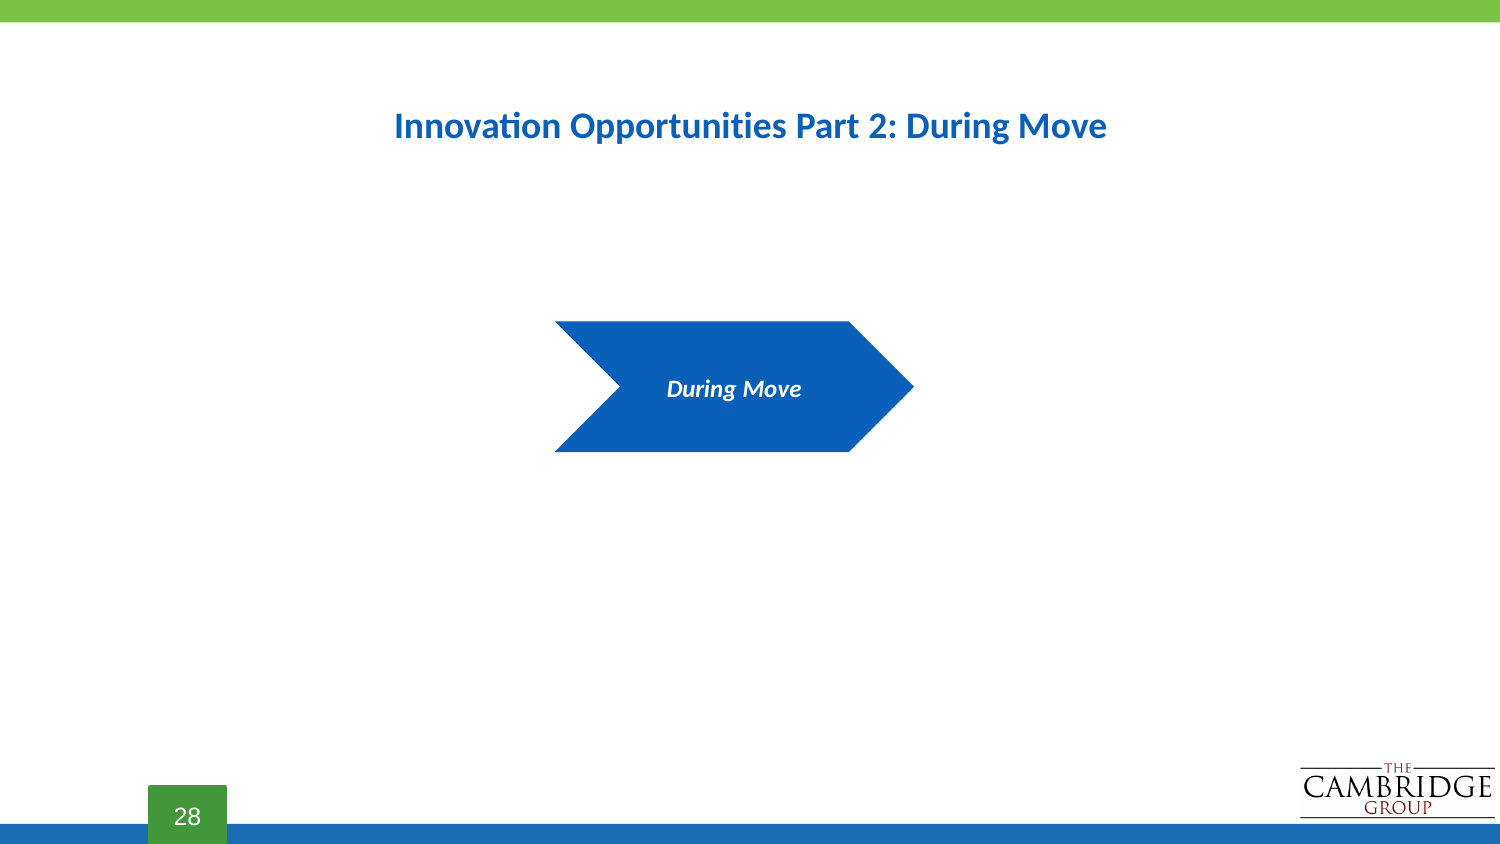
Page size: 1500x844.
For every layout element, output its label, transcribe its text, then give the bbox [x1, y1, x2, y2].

slide_number 28 [150, 787, 225, 844]
picture [1299, 762, 1496, 819]
text_box During Move [665, 372, 804, 403]
text_box [554, 321, 915, 453]
text_box [232, 278, 1223, 472]
title Innovation Opportunities Part 2: During Move [75, 14, 1425, 194]
